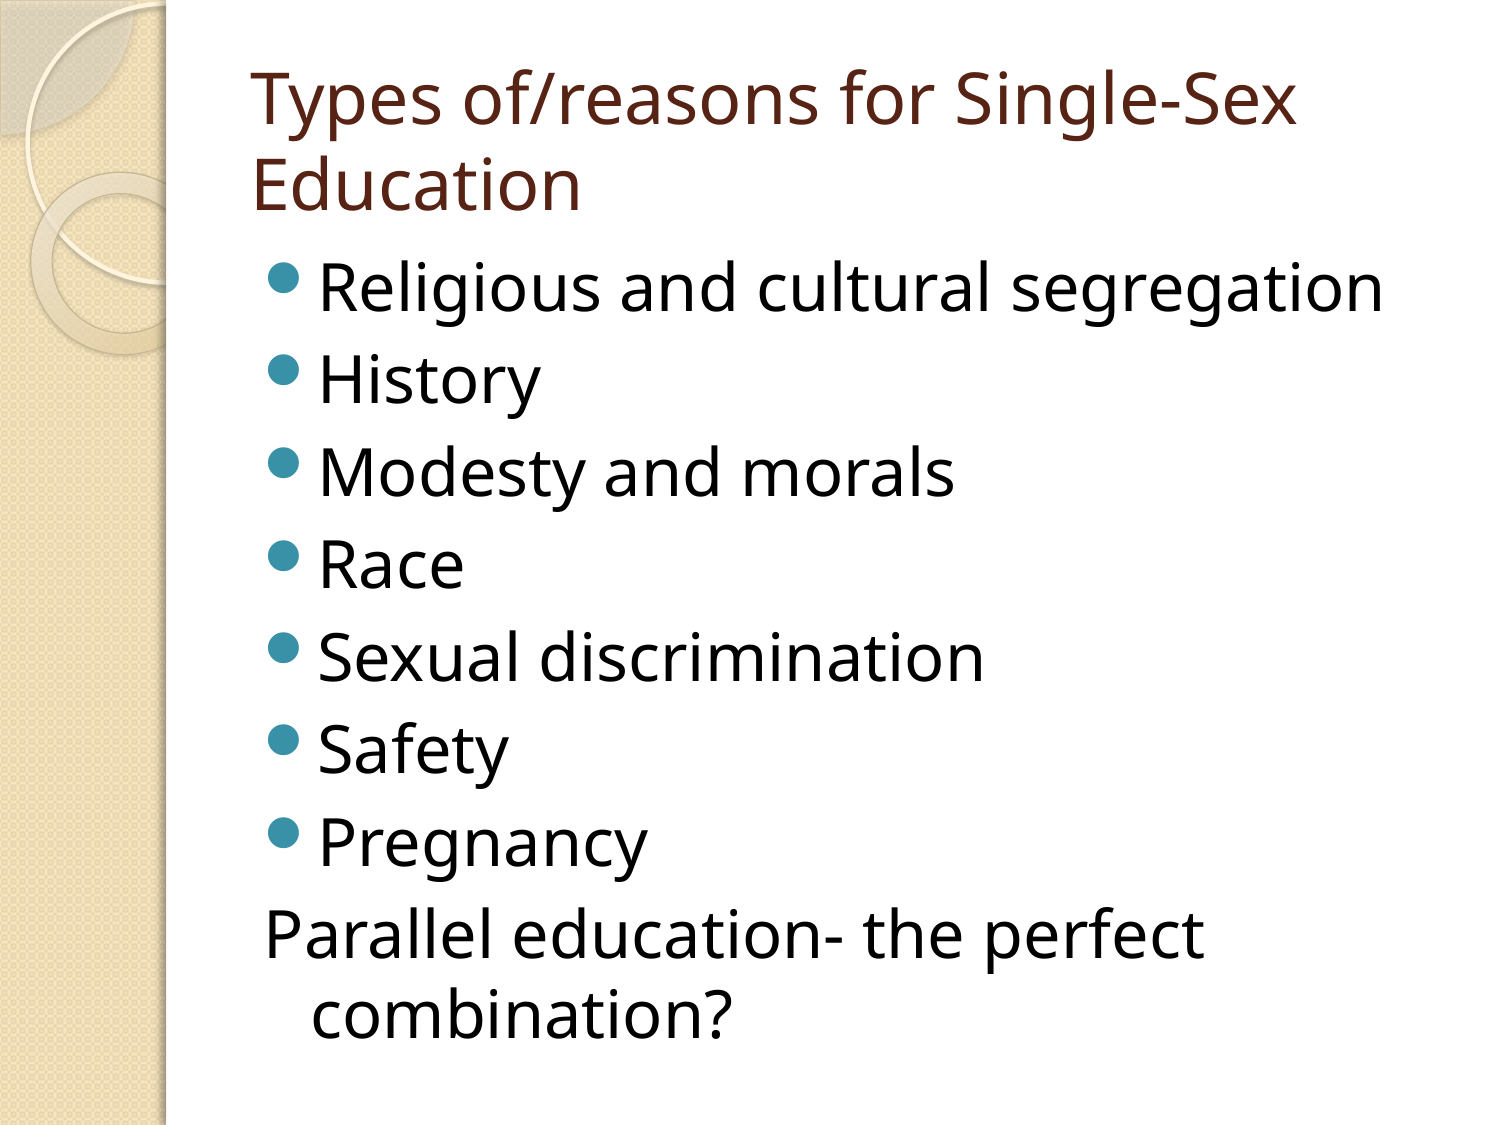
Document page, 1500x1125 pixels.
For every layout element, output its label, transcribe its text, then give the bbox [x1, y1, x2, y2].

list Religious and cultural segregation History Modesty and morals Race Sexual discrimination Safety Pregnancy Parallel education- the perfect combination? [235, 237, 1466, 1025]
title Types of/reasons for Single-Sex Education [235, 45, 1466, 233]
